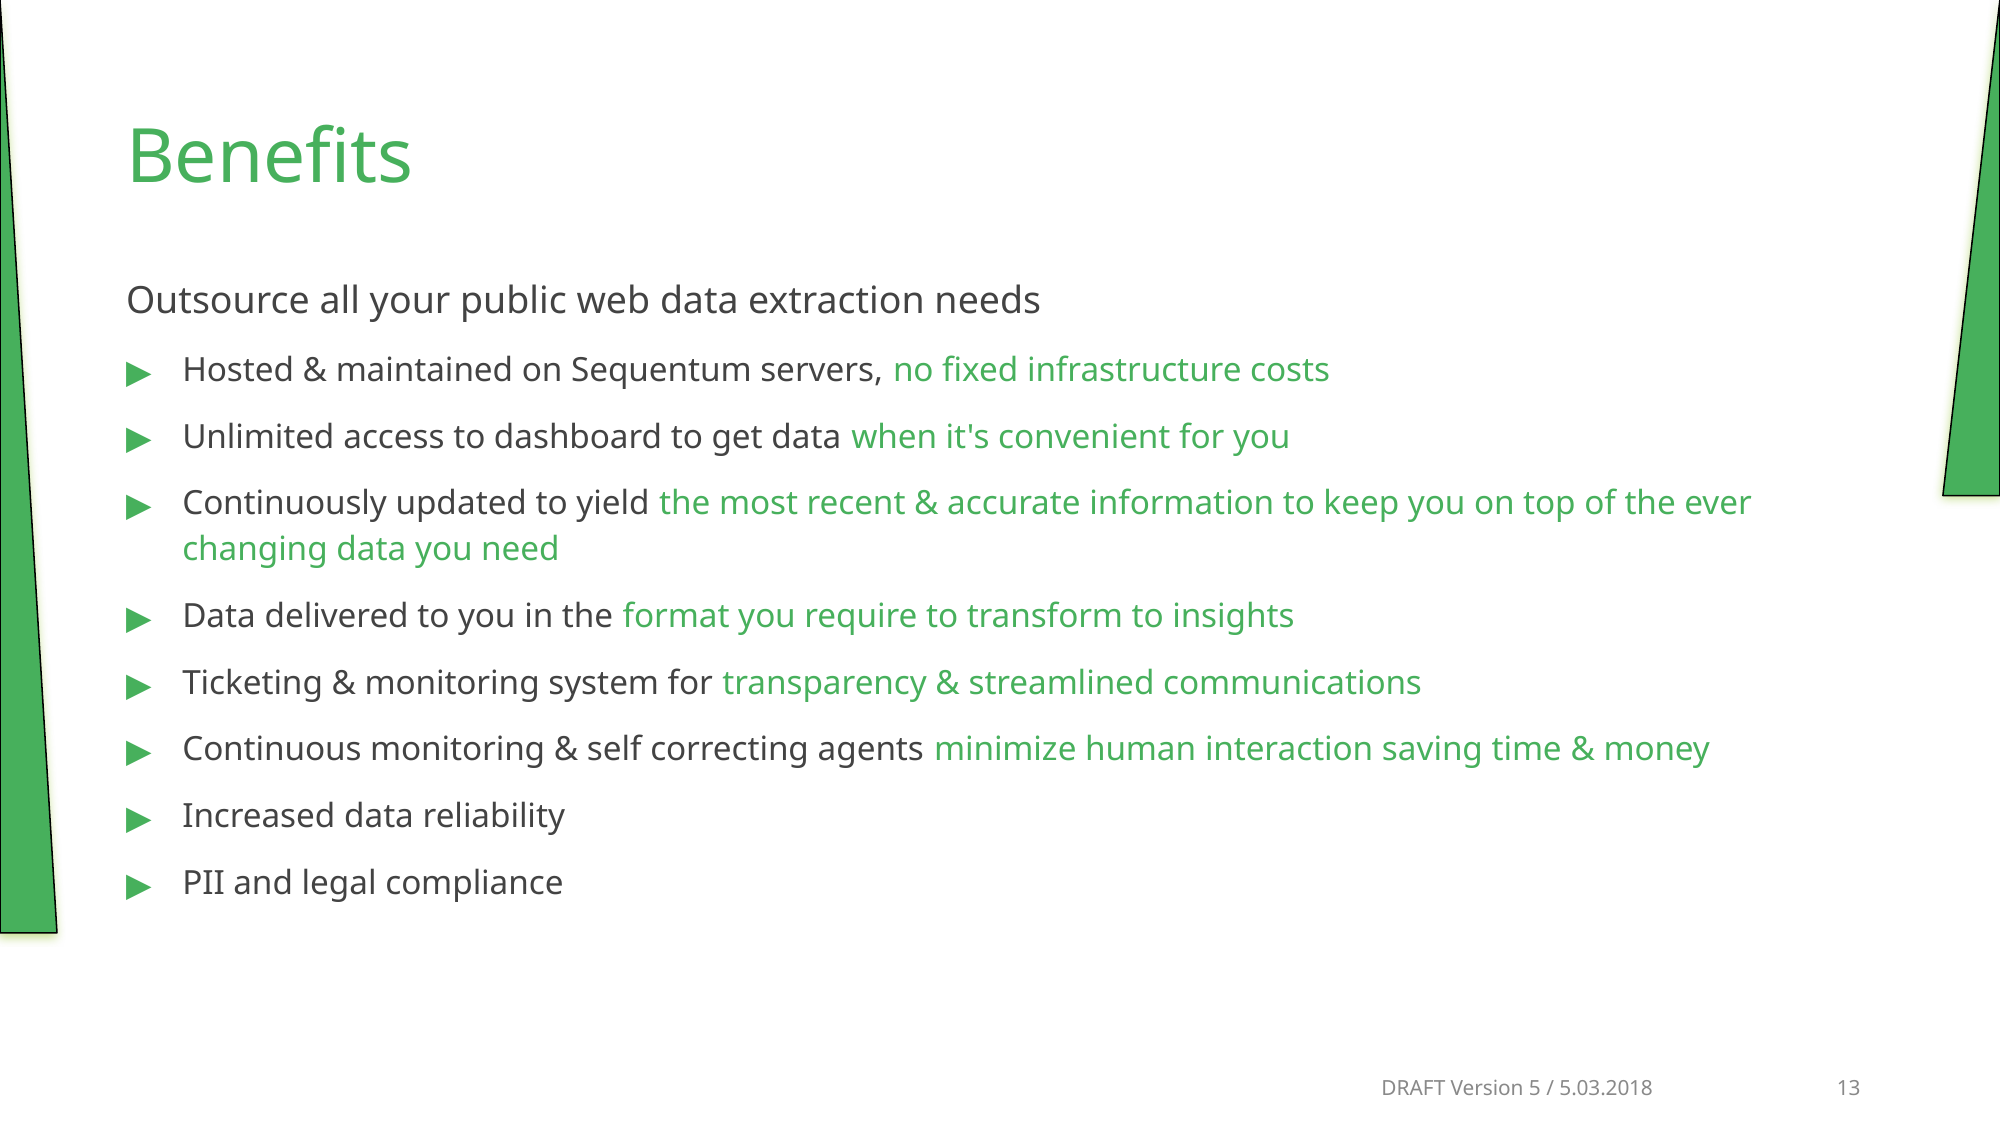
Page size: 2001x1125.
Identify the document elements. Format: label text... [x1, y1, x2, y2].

text_box [1942, 0, 2000, 496]
text_box [0, 0, 57, 933]
text_box DRAFT Version 5 / 5.03.2018 13 [0, 1067, 2000, 1108]
title Benefits [111, 99, 1522, 262]
list Outsource all your public web data extraction needs Hosted & maintained on Sequentum servers, no fixed infrastructure costs Unlimited access to dashboard to get data when it's convenient for you Continuously updated to yield the most recent & accurate information to keep you on top of the ever changing data you need Data delivered to you in the format you require to transform to insights Ticketing & monitoring system for transparency & streamlined communications Continuous monitoring & self correcting agents minimize human interaction saving time & money Increased data reliability PII and legal compliance [111, 262, 1854, 1031]
